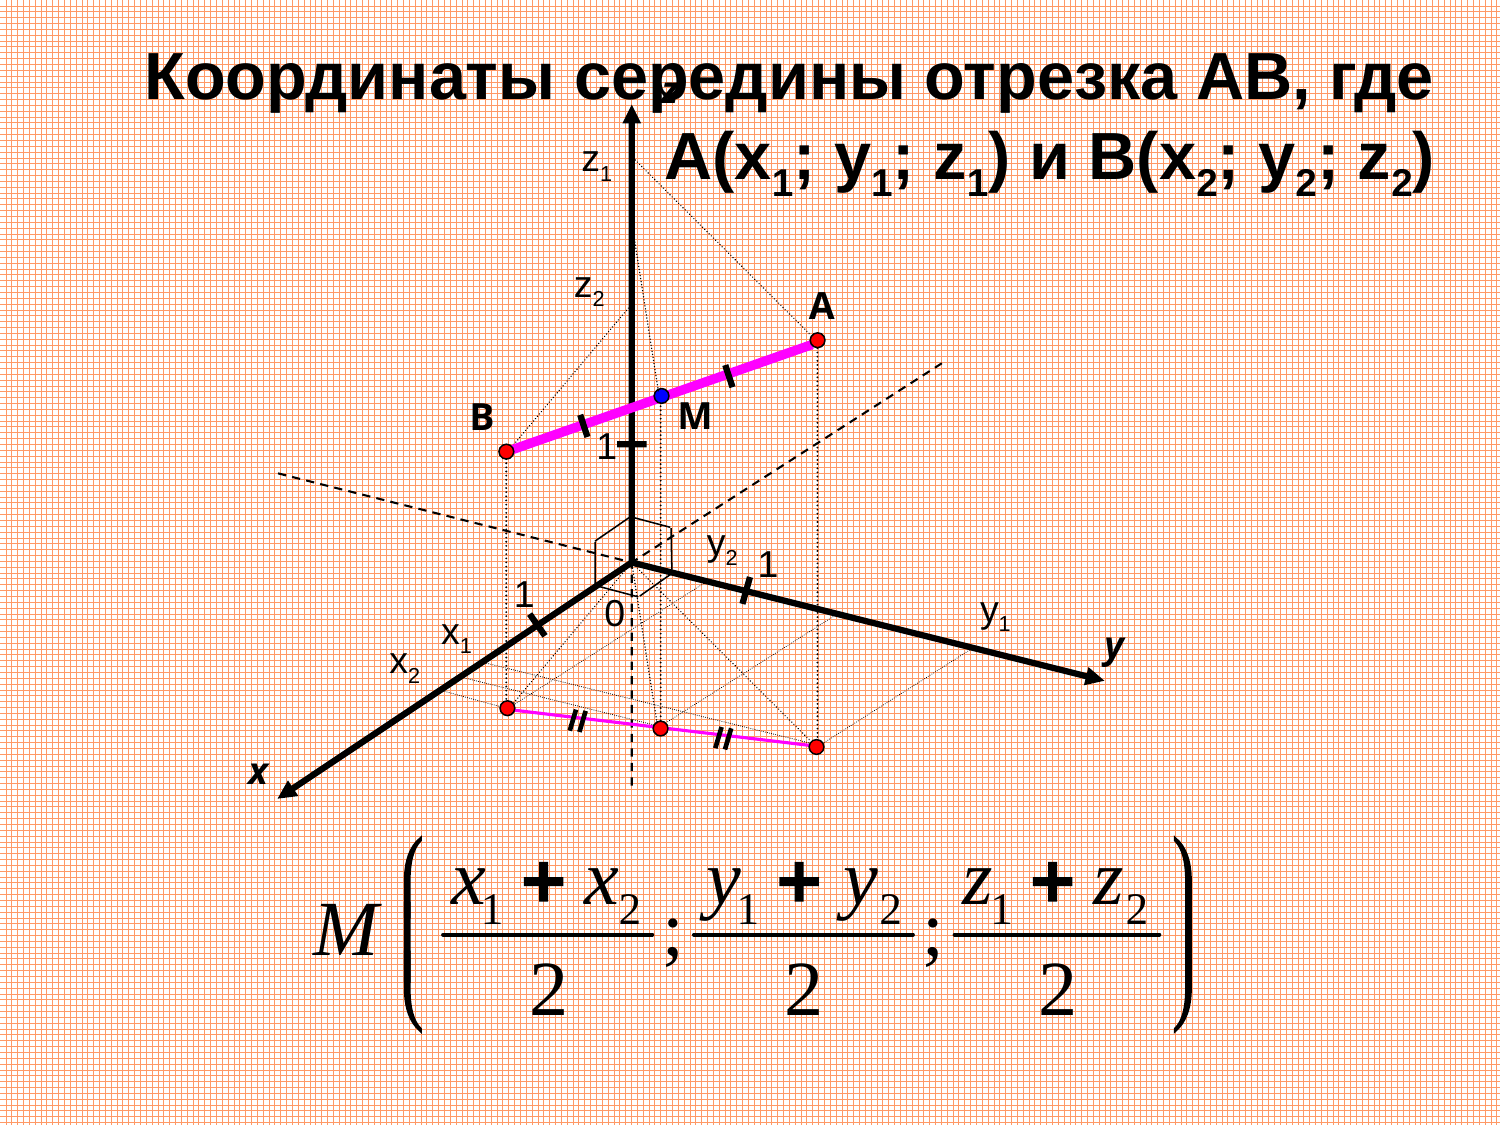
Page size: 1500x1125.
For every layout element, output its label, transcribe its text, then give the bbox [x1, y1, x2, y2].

text_box y2 [692, 510, 753, 577]
text_box [653, 721, 668, 736]
text_box x2 [374, 628, 436, 695]
text_box [654, 388, 662, 404]
text_box 0 [589, 581, 642, 642]
text_box x1 [426, 599, 487, 666]
text_box [753, 593, 1105, 684]
text_box 1 [742, 533, 809, 593]
text_box A [794, 274, 847, 335]
text_box 1 [581, 414, 648, 475]
text_box [809, 739, 824, 755]
text_box y1 [965, 577, 1026, 644]
text_box x [233, 739, 300, 800]
text_box 1 [498, 562, 566, 623]
text_box [498, 444, 514, 460]
text_box M [662, 384, 744, 445]
text_box z2 [559, 252, 620, 319]
text_box [810, 332, 826, 348]
text_box [500, 700, 515, 716]
text_box y [1089, 613, 1156, 674]
title Координаты середины отрезка АВ, где A(x1; y1; z1) и B(x2; y2; z2) [99, 24, 1451, 213]
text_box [299, 824, 1214, 1047]
text_box B [454, 385, 507, 446]
